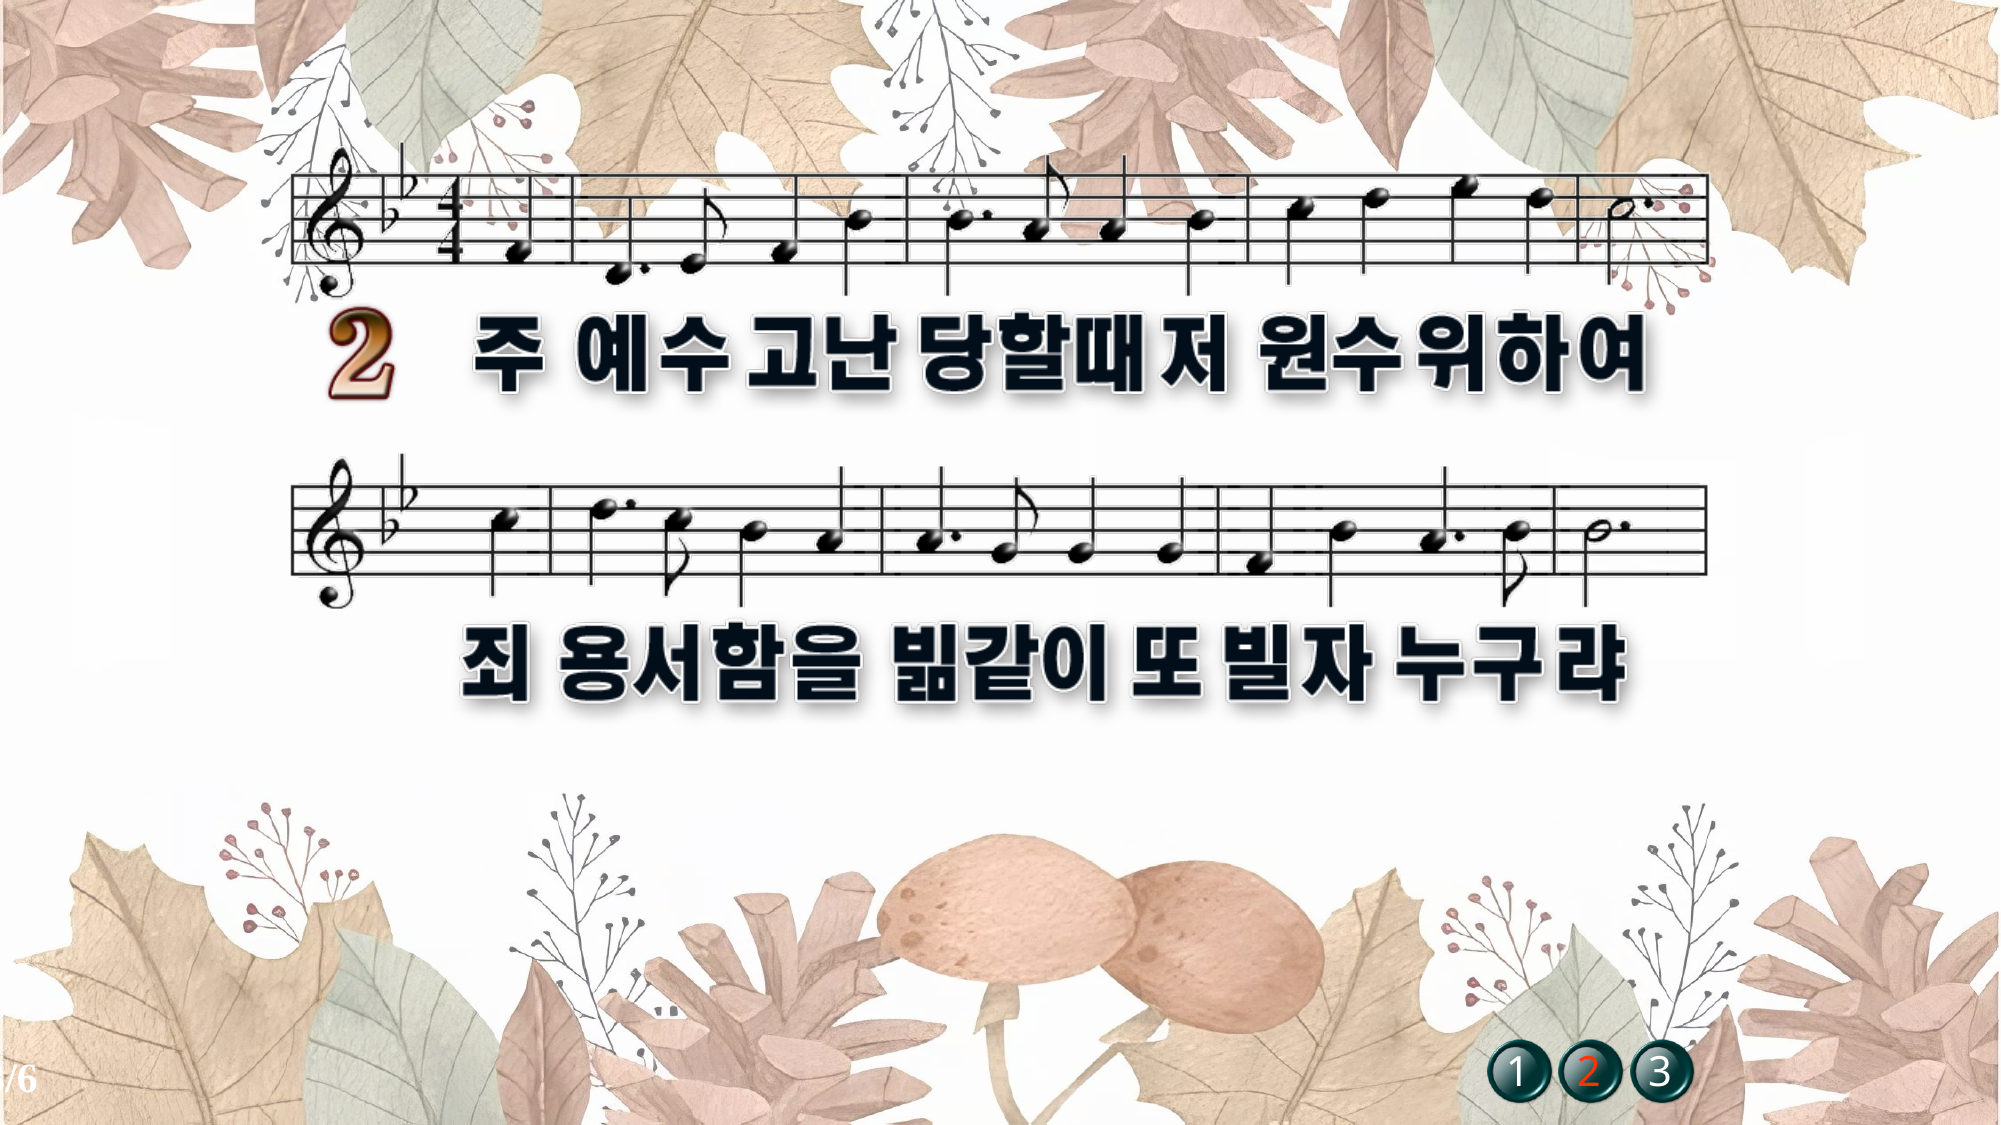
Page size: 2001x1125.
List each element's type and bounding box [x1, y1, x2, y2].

text_box [1484, 1035, 1555, 1106]
text_box [1555, 1035, 1626, 1106]
picture [0, 0, 2001, 1125]
text_box [1627, 1035, 1697, 1106]
